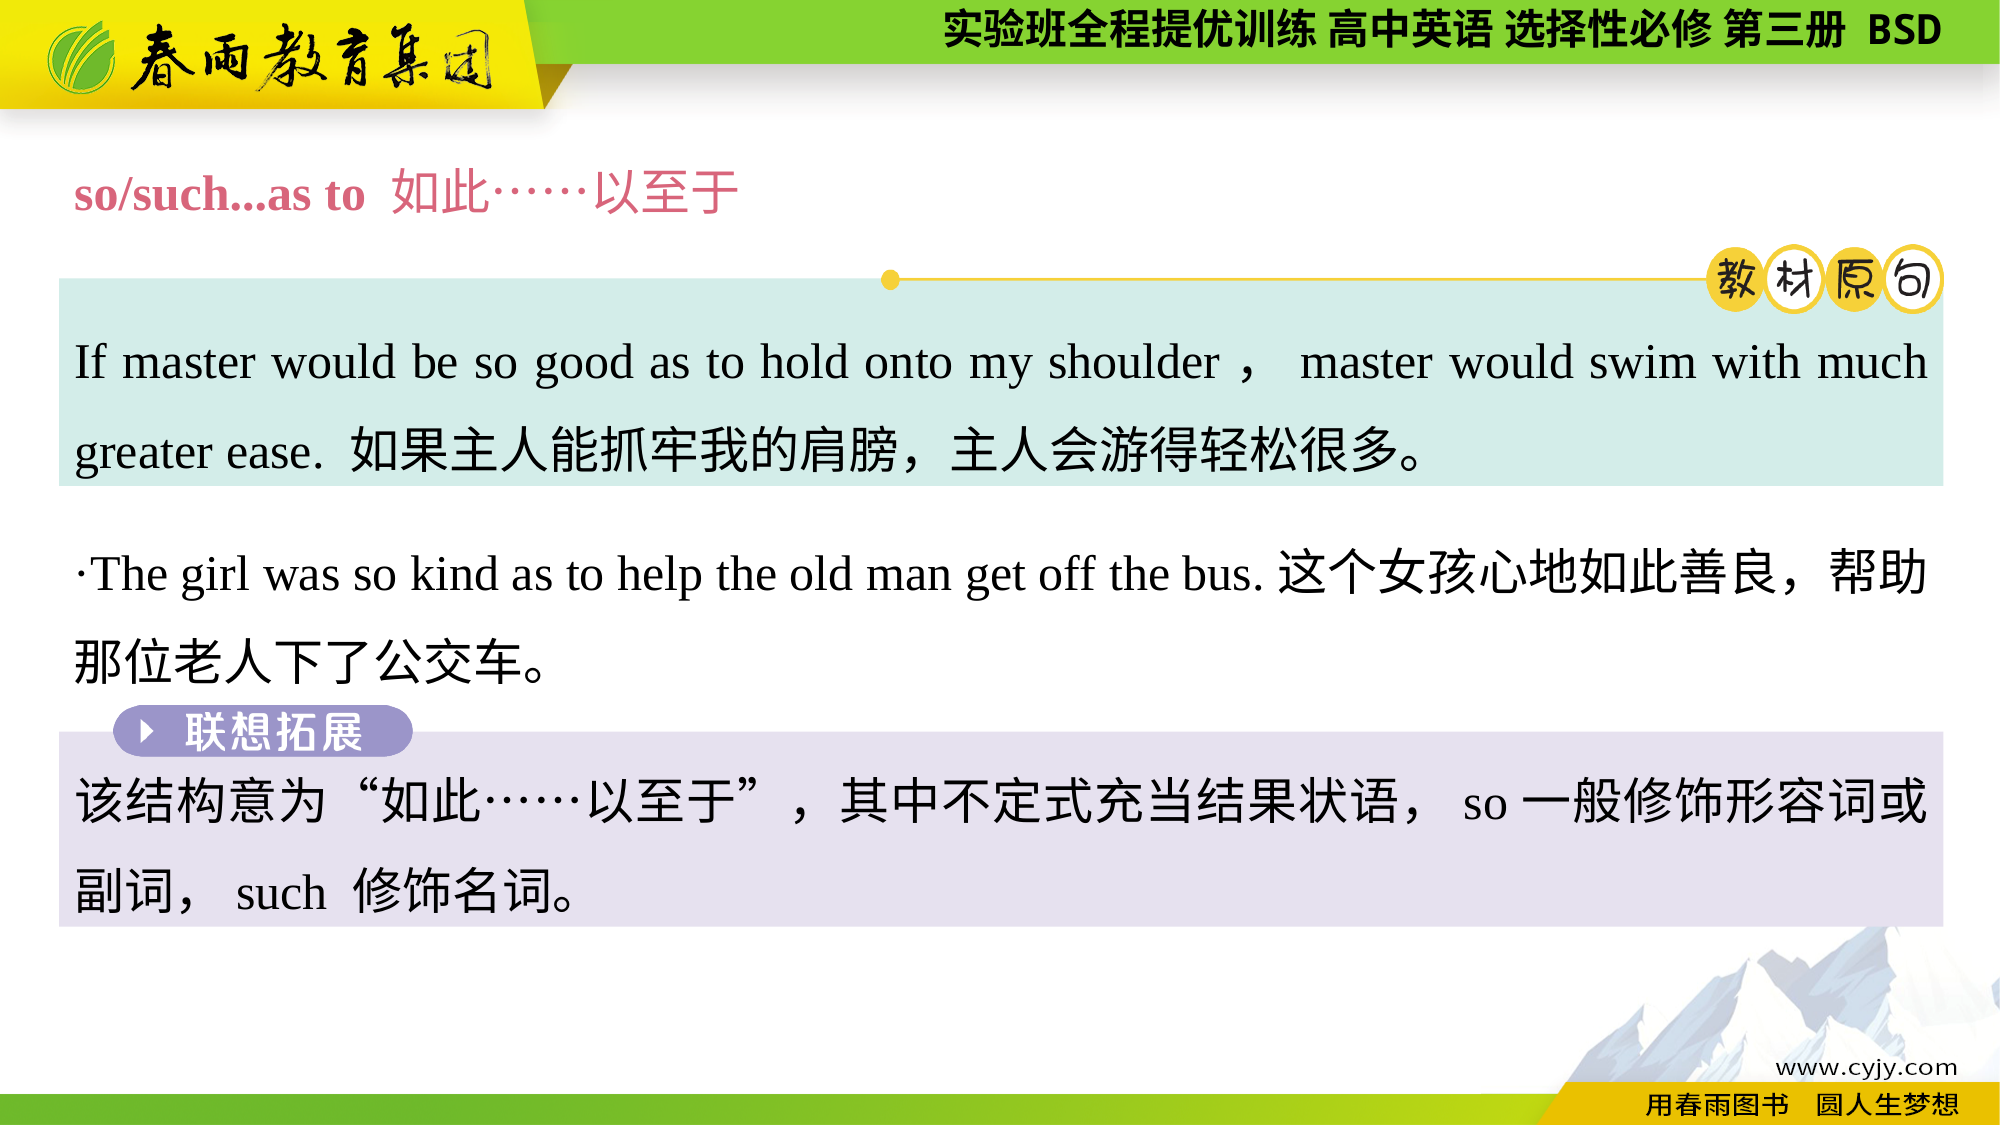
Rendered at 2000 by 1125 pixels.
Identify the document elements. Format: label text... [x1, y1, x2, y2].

text_box 该结构意为“如此……以至于”，其中不定式充当结果状语，so一般修饰形容词或副词，such 修饰名词。 [59, 731, 1944, 927]
list so/such...as to 如此……以至于 [59, 122, 1944, 217]
picture [0, 0, 2000, 1125]
text_box ·The girl was so kind as to help the old man get off the bus.这个女孩心地如此善良，帮助那位老人下了公交车。 [59, 503, 1944, 699]
text_box If master would be so good as to hold onto my shoulder，master would swim with much greater ease. 如果主人能抓牢我的肩膀，主人会游得轻松很多。 [59, 278, 1944, 486]
